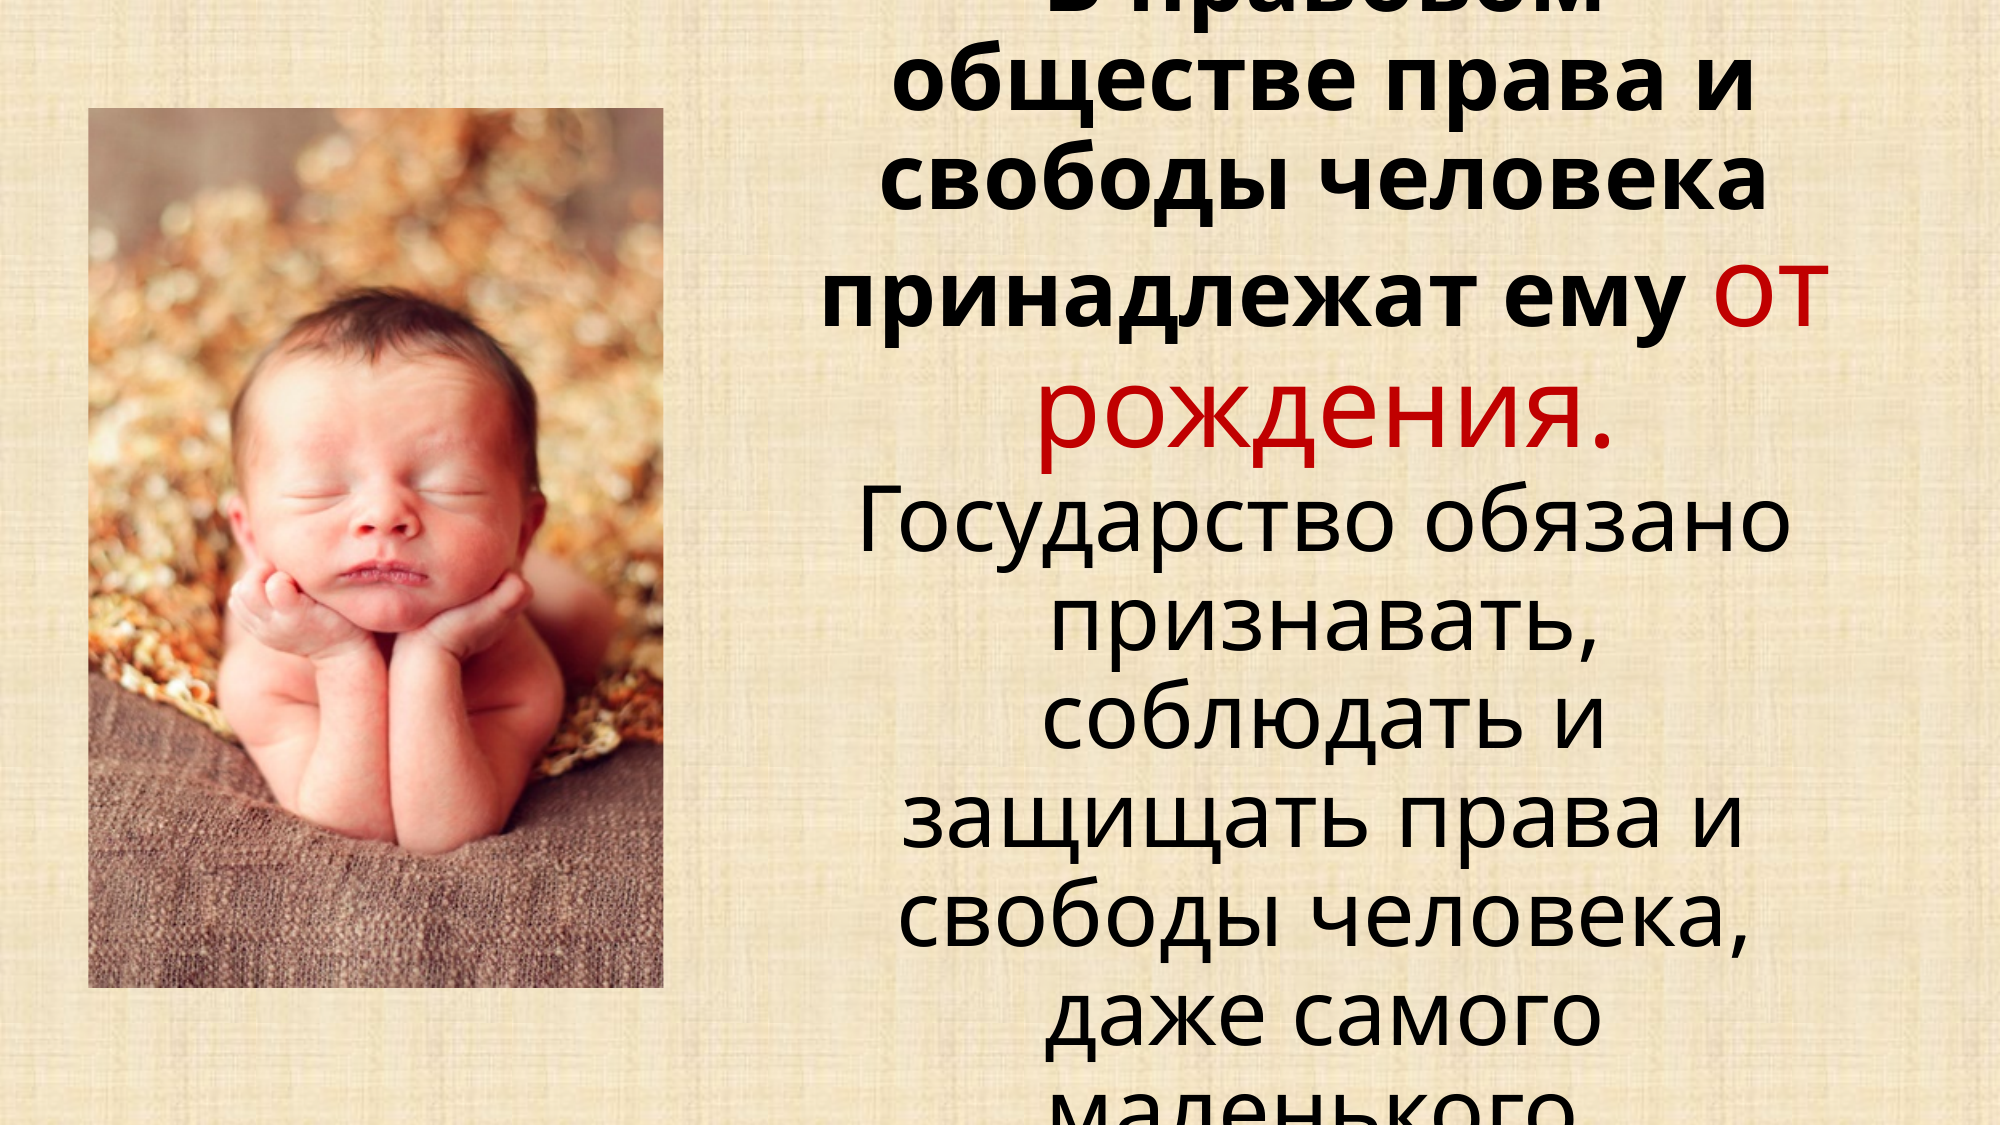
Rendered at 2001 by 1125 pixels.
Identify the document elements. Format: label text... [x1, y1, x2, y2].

title В правовом обществе права и свободы человека принадлежат ему от рождения. Государство обязано признавать, соблюдать и защищать права и свободы человека, даже самого маленького. [787, 108, 1863, 988]
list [88, 108, 664, 988]
